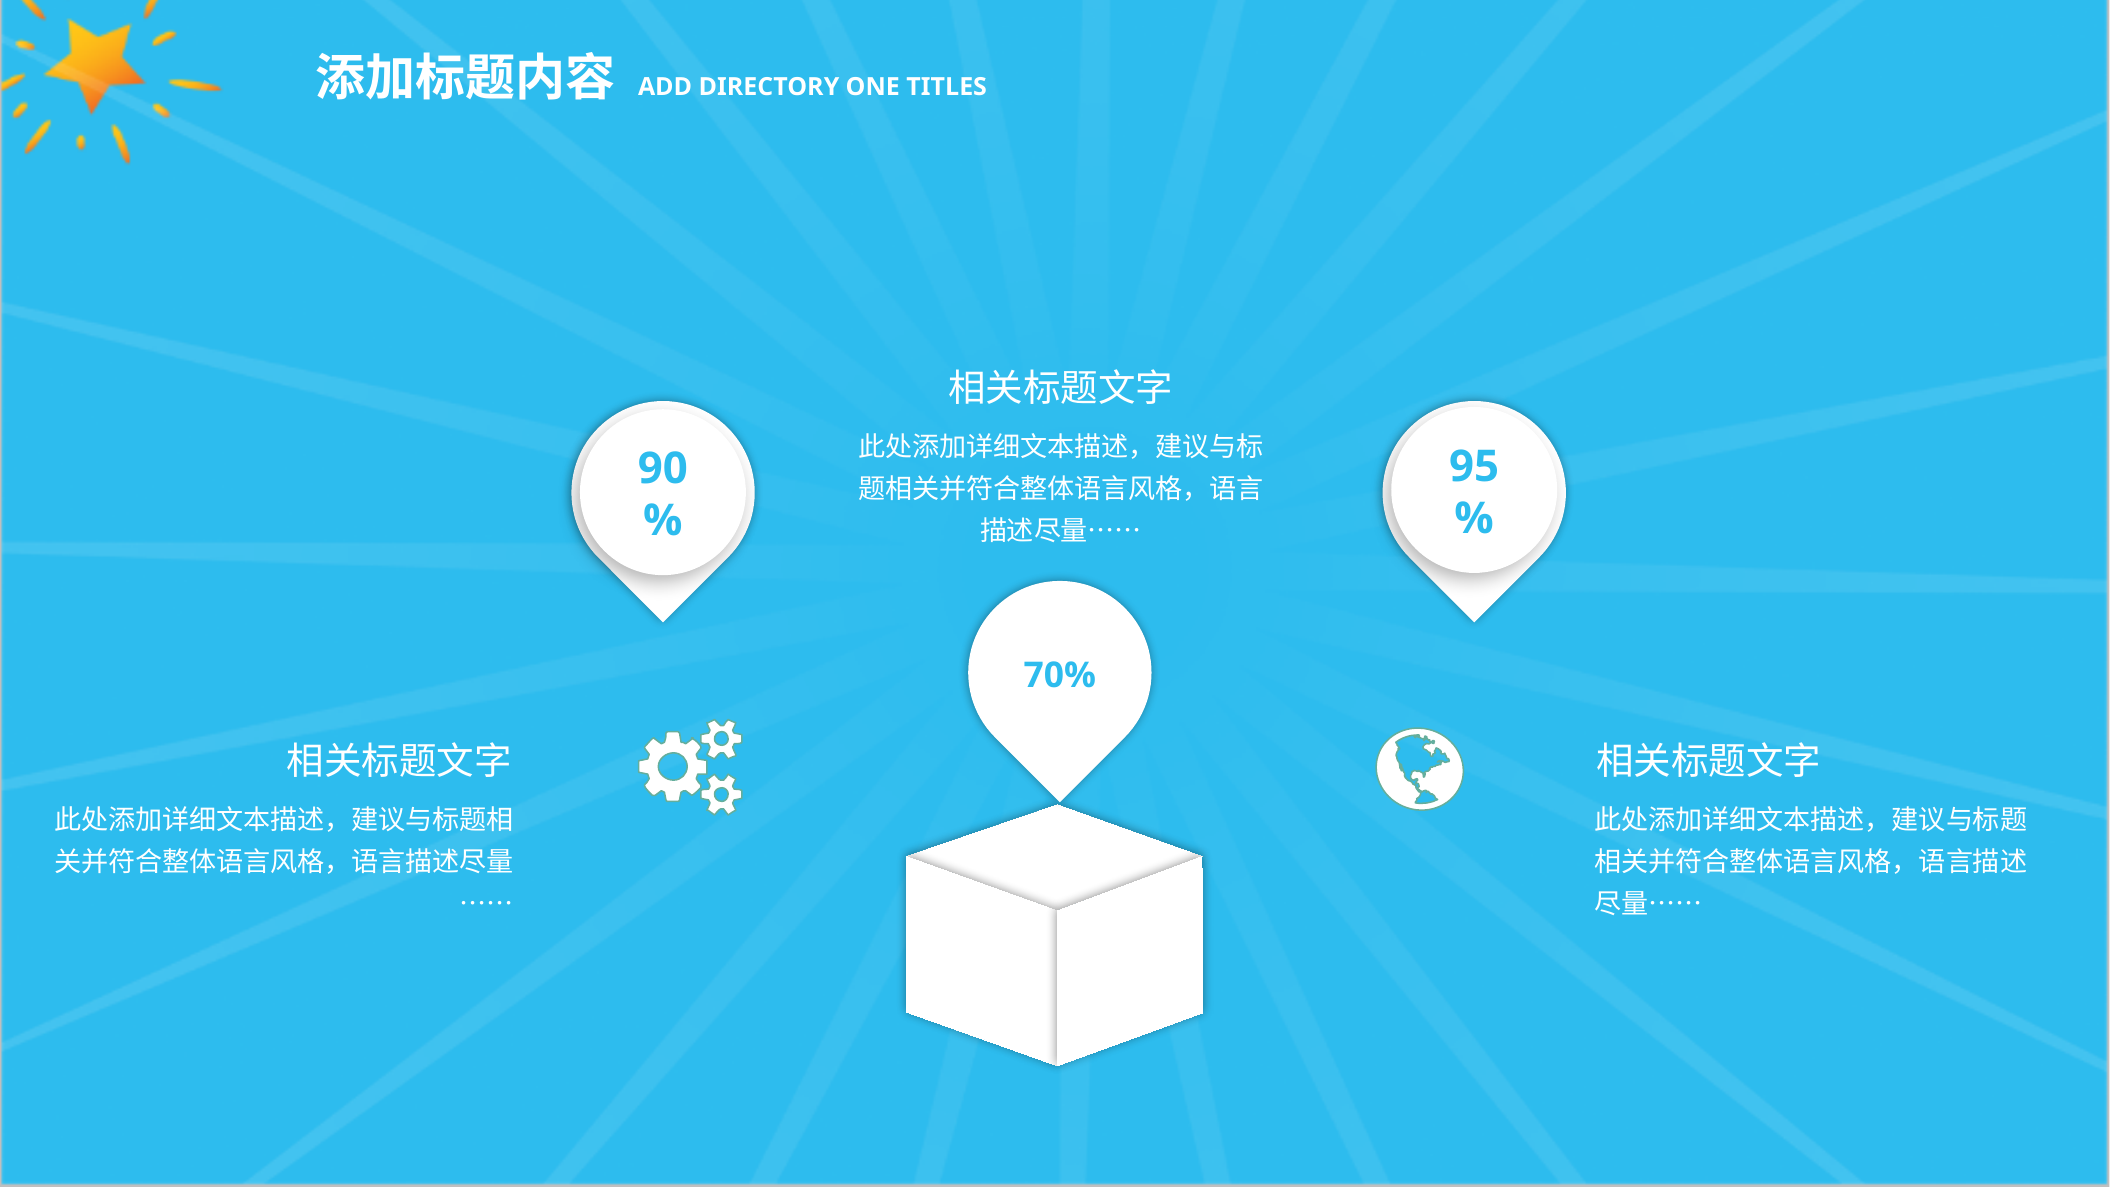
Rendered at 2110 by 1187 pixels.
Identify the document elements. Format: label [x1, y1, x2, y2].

text_box [969, 581, 1151, 764]
text_box [31, 716, 529, 929]
text_box [638, 731, 742, 816]
text_box [700, 719, 742, 759]
text_box [1579, 716, 2065, 929]
text_box [1376, 728, 1464, 811]
text_box [906, 804, 1203, 1066]
text_box [843, 343, 1279, 556]
picture [0, 0, 2110, 1187]
text_box [1383, 401, 1565, 584]
text_box [572, 401, 754, 584]
